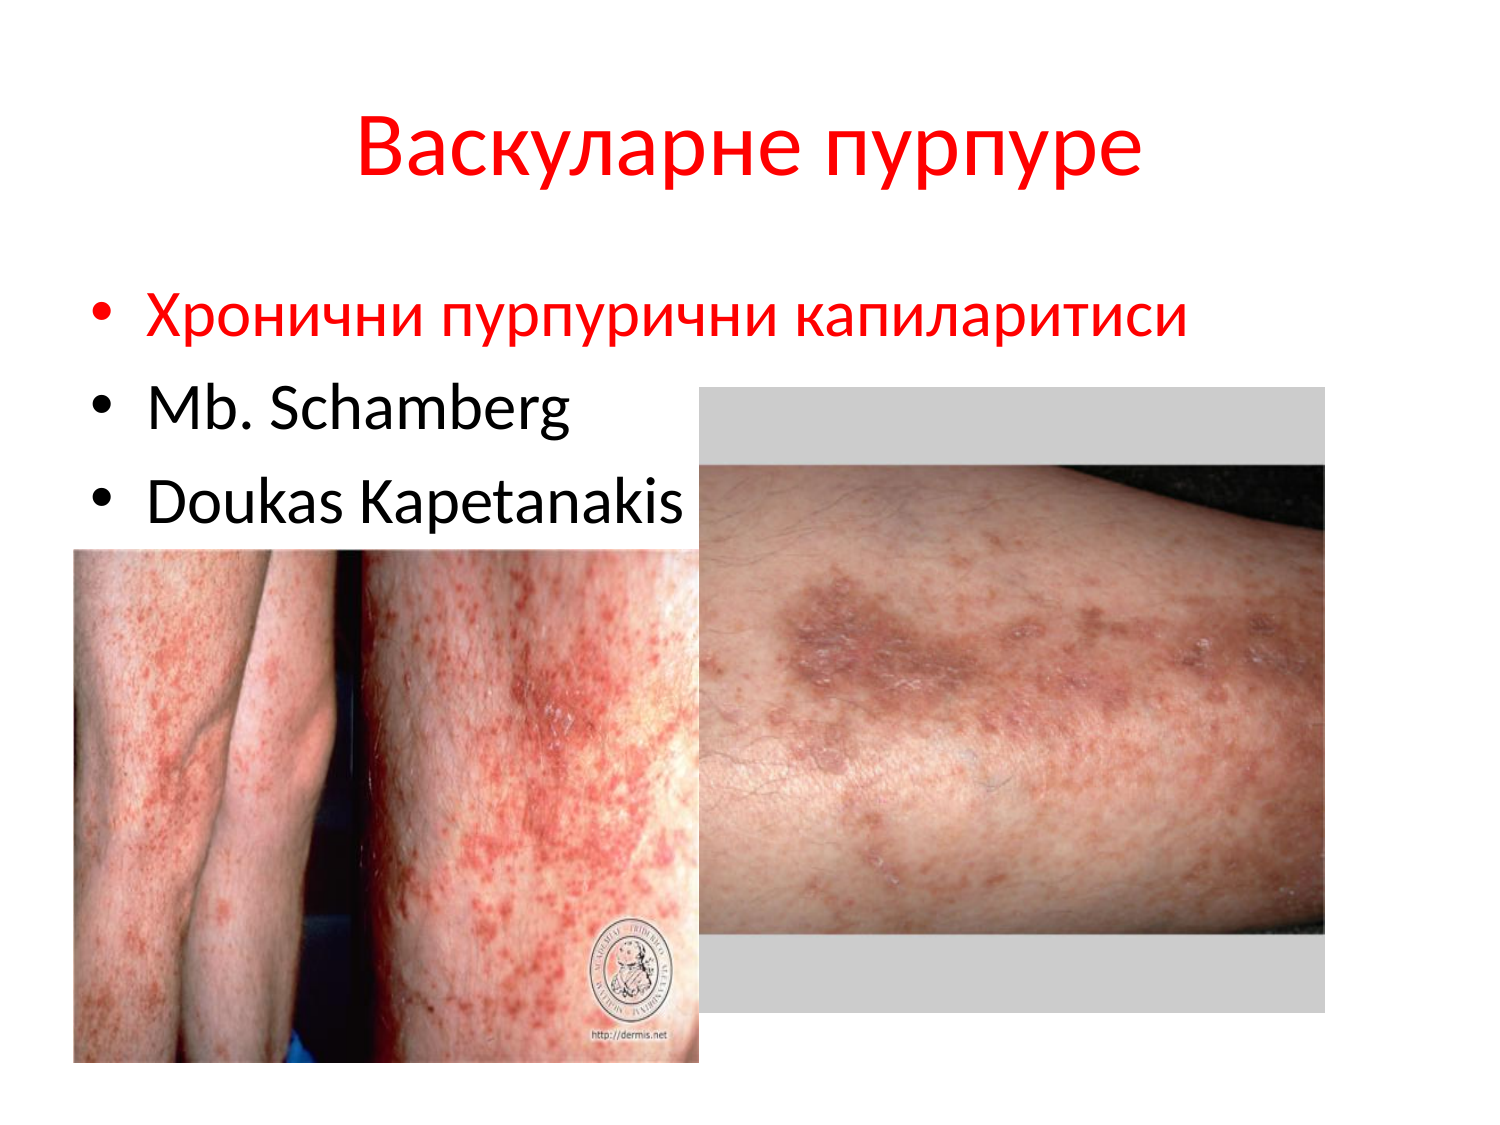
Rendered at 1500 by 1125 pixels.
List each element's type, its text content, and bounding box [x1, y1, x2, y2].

list Хронични пурпурични капиларитиси Mb. Schamberg Doukas Kapetanakis [75, 262, 1425, 1005]
picture [73, 387, 1326, 1063]
title Васкуларне пурпуре [75, 45, 1425, 233]
